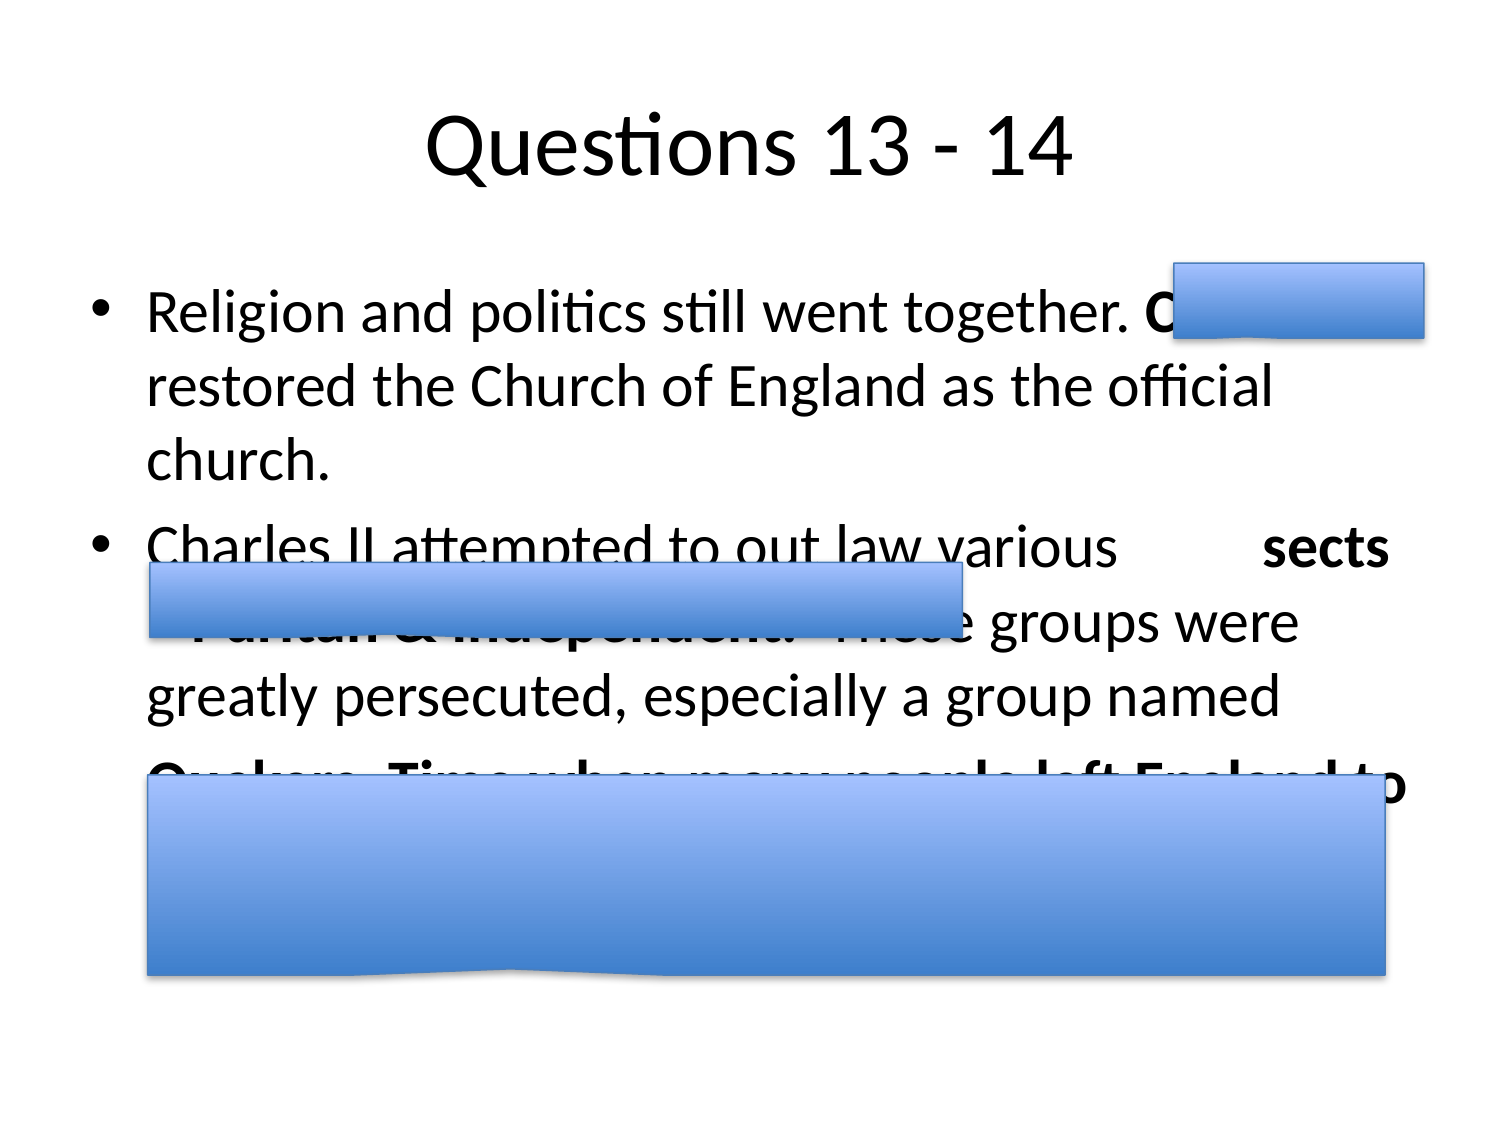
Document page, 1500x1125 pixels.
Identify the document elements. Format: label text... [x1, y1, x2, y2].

list Religion and politics still went together. Charles II restored the Church of England as the official church. Charles II attempted to out law various sects – Puritan & Independent. These groups were greatly persecuted, especially a group named Quakers. Time when many people left England to go to America because they were tired of being persecuted and wanted to worship freely. [75, 262, 1425, 1005]
text_box [1173, 262, 1425, 339]
text_box [149, 561, 964, 639]
text_box [146, 774, 1386, 976]
title Questions 13 - 14 [75, 45, 1425, 233]
